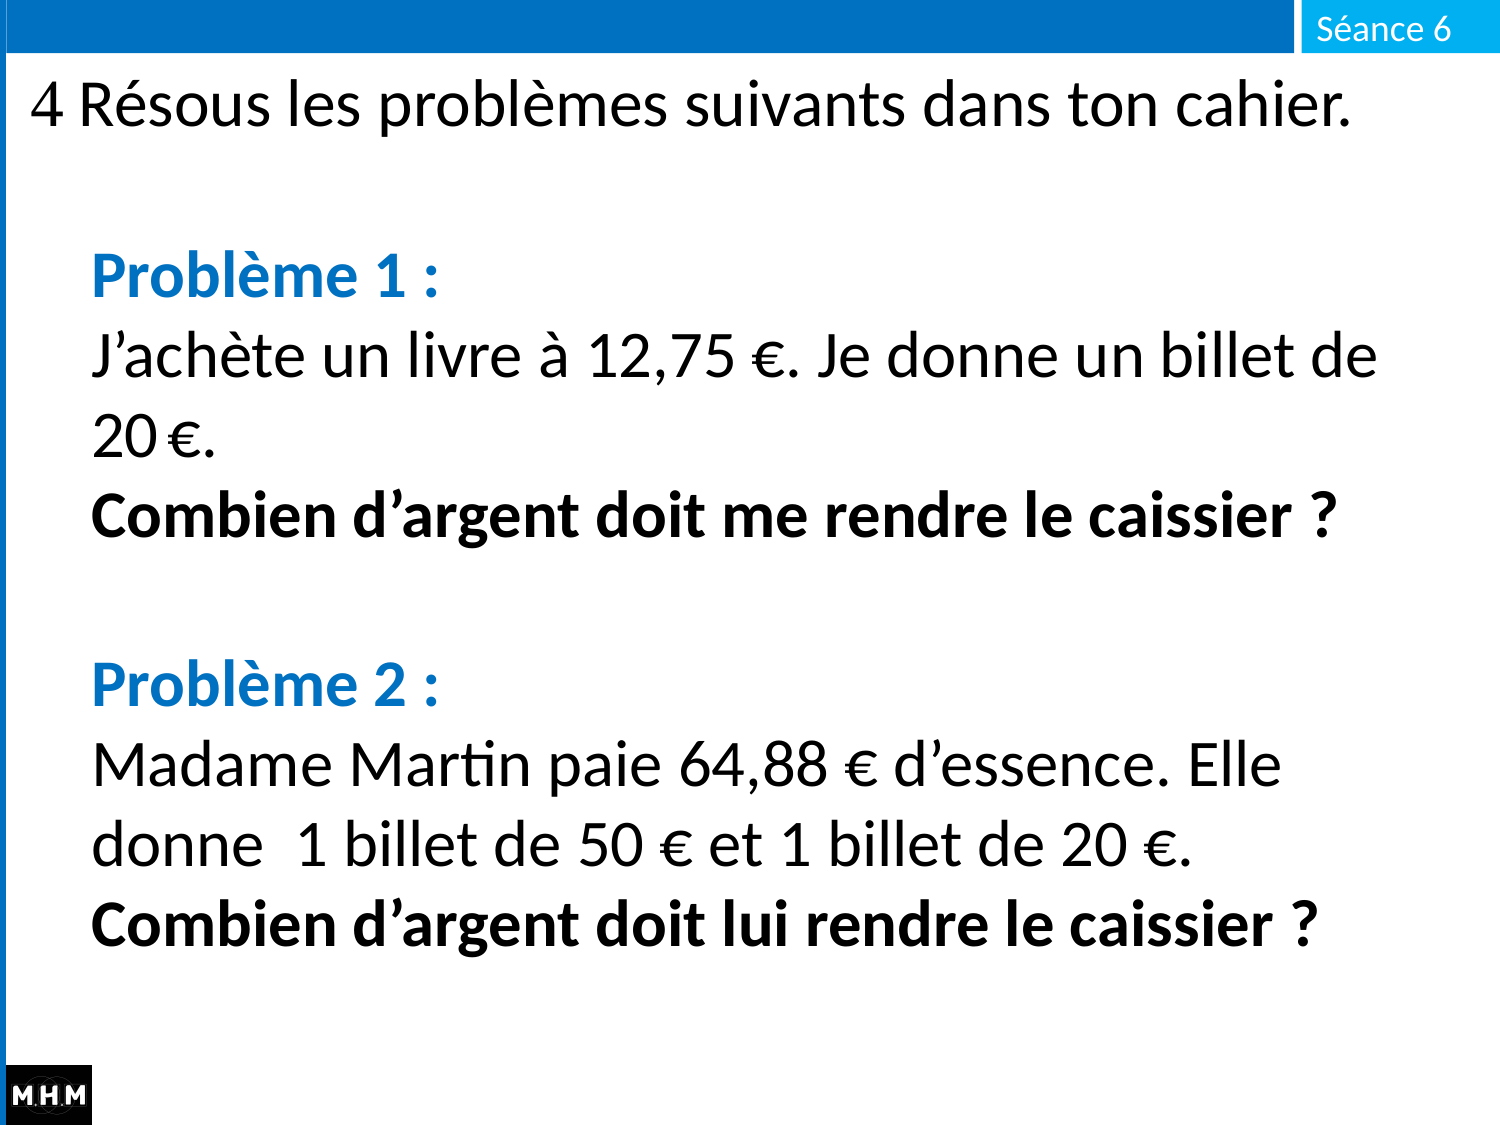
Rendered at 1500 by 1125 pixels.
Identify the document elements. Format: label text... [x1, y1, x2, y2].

text_box Problème 2 : Madame Martin paie 64,88 € d’essence. Elle donne 1 billet de 50 € et 1 billet de 20 €. Combien d’argent doit lui rendre le caissier ? [76, 632, 1424, 1012]
picture [6, 1065, 92, 1125]
title  Résous les problèmes suivants dans ton cahier. [14, 60, 1391, 150]
text_box Problème 1 : J’achète un livre à 12,75 €. Je donne un billet de 20 €. Combien d’argent doit me rendre le caissier ? [76, 223, 1424, 603]
